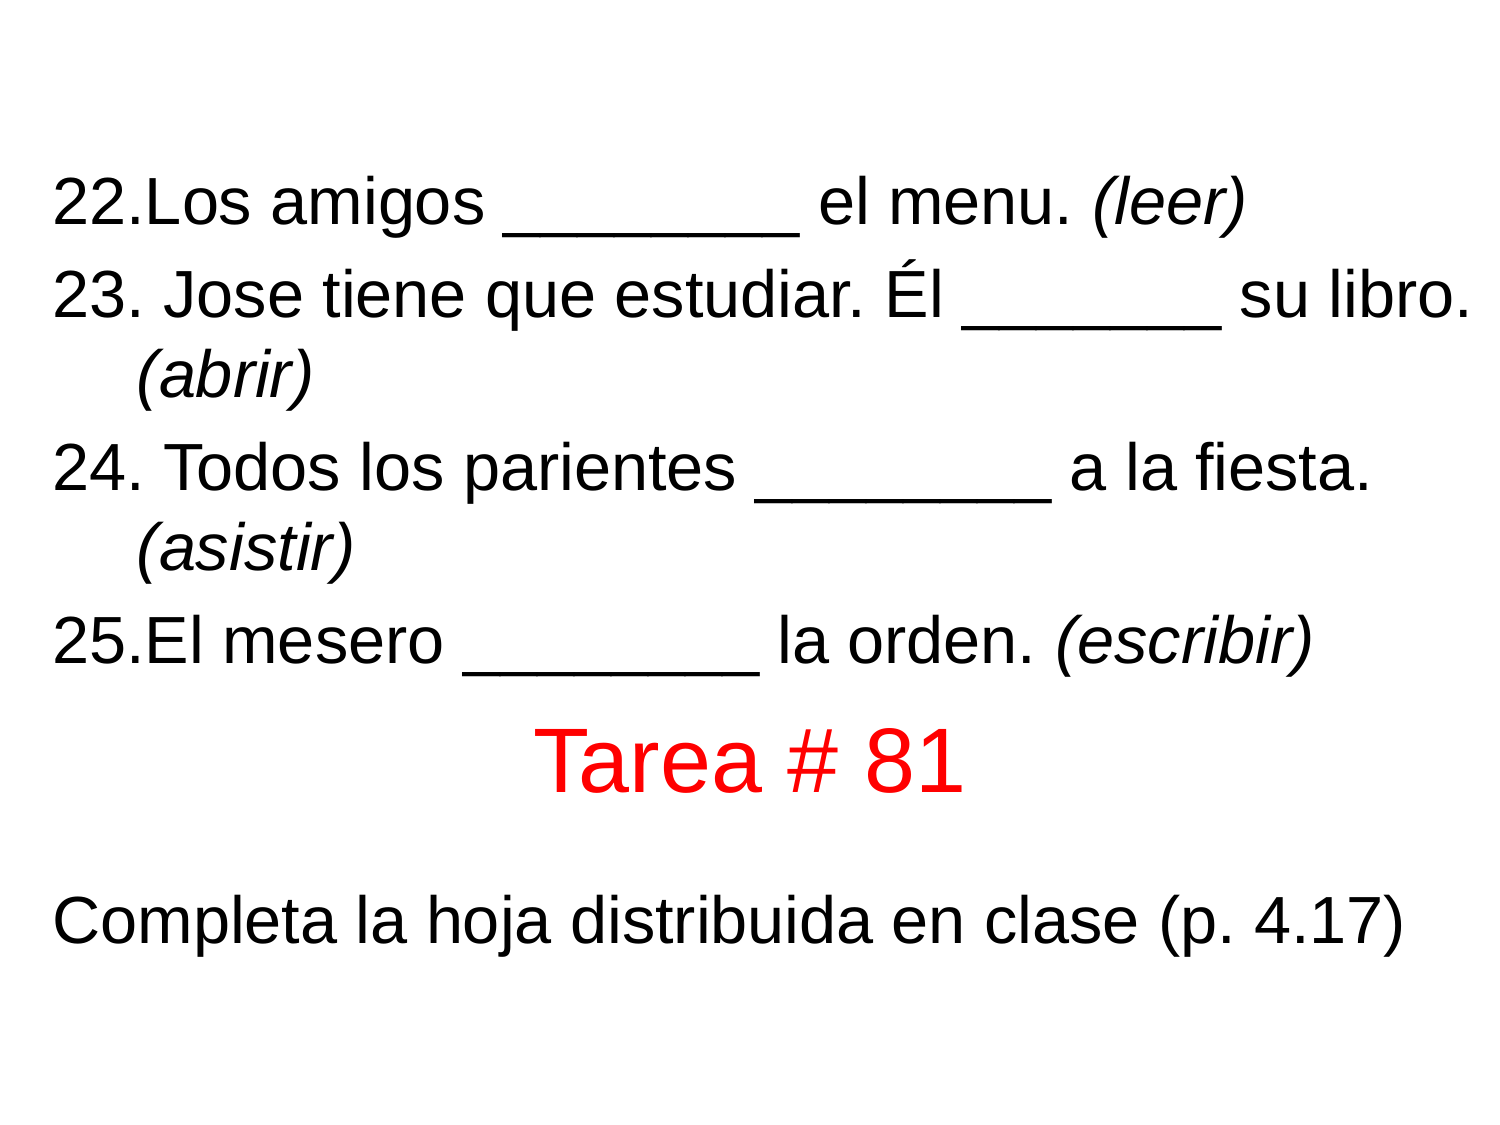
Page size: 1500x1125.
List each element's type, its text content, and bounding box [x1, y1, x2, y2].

list Los amigos ________ el menu. (leer) Jose tiene que estudiar. Él _______ su libro. (abrir) Todos los parientes ________ a la fiesta. (asistir) El mesero ________ la orden. (escribir) Completa la hoja distribuida en clase (p. 4.17) [37, 149, 1500, 1075]
text_box Tarea # 81 [74, 662, 1425, 850]
